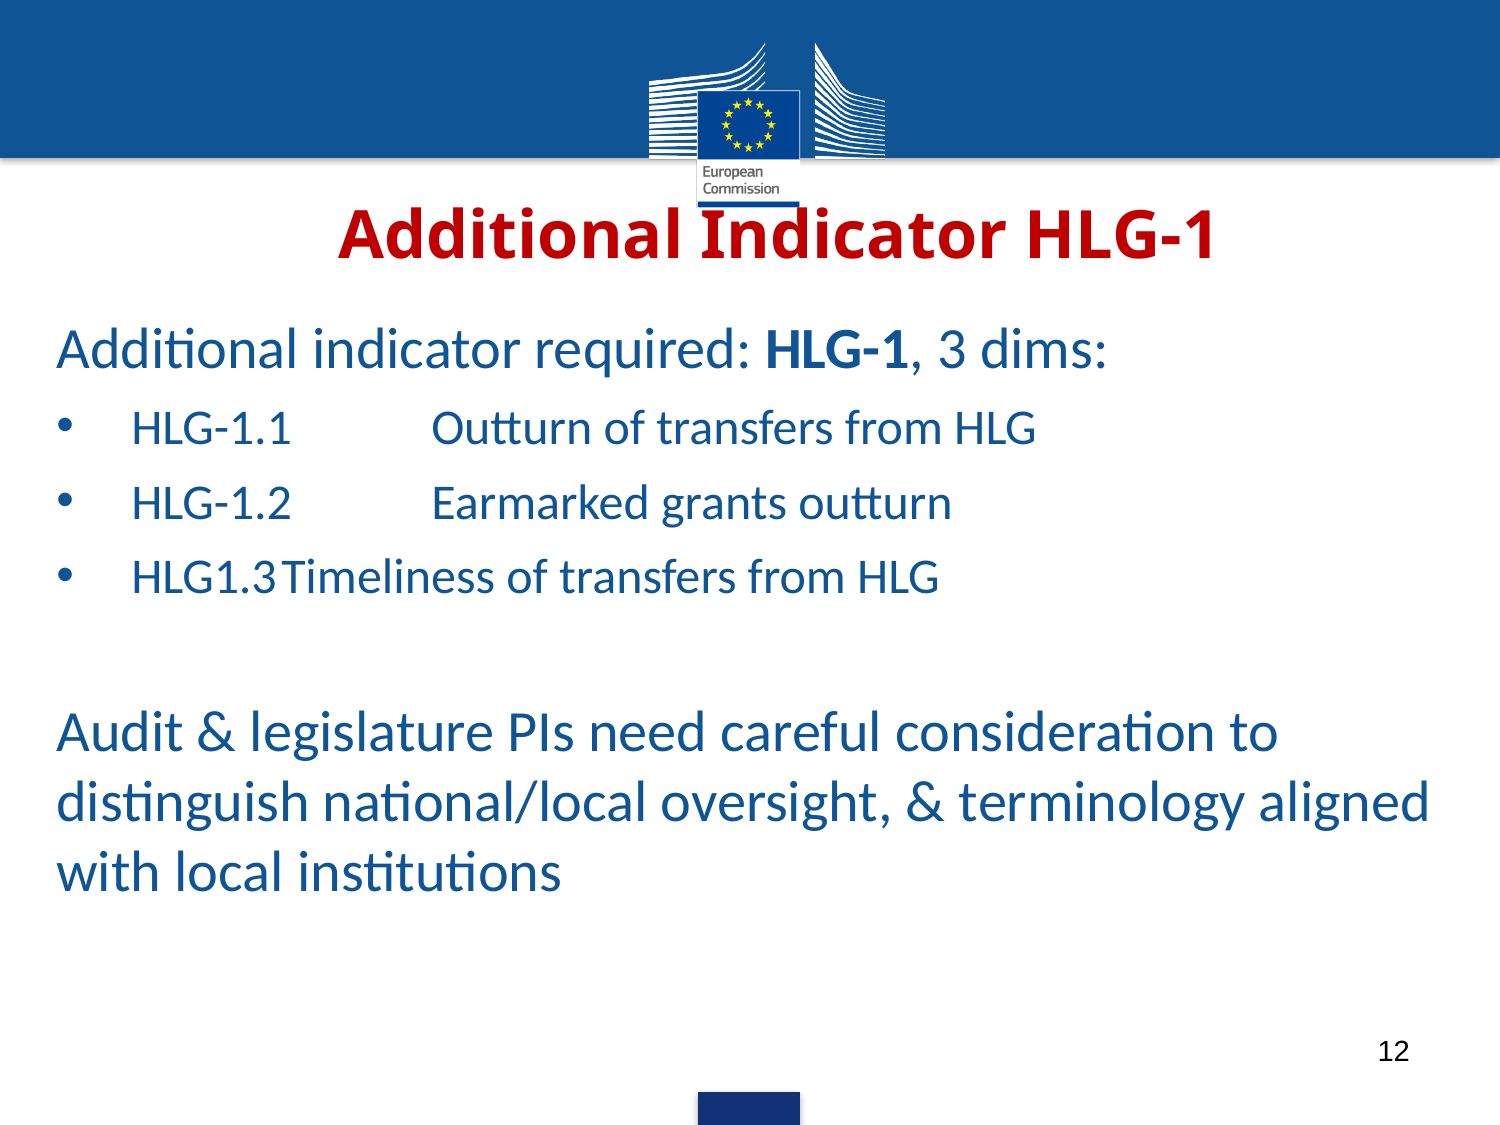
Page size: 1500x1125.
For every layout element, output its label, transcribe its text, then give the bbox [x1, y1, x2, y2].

slide_number 12 [1074, 1024, 1426, 1103]
picture [649, 42, 885, 160]
list Additional indicator required: HLG-1, 3 dims: HLG-1.1 Outturn of transfers from HLG HLG-1.2 Earmarked grants outturn HLG1.3 Timeliness of transfers from HLG Audit & legislature PIs need careful consideration to distinguish national/local oversight, & terminology aligned with local institutions [41, 302, 1500, 1083]
title Additional Indicator HLG-1 [0, 160, 1500, 303]
